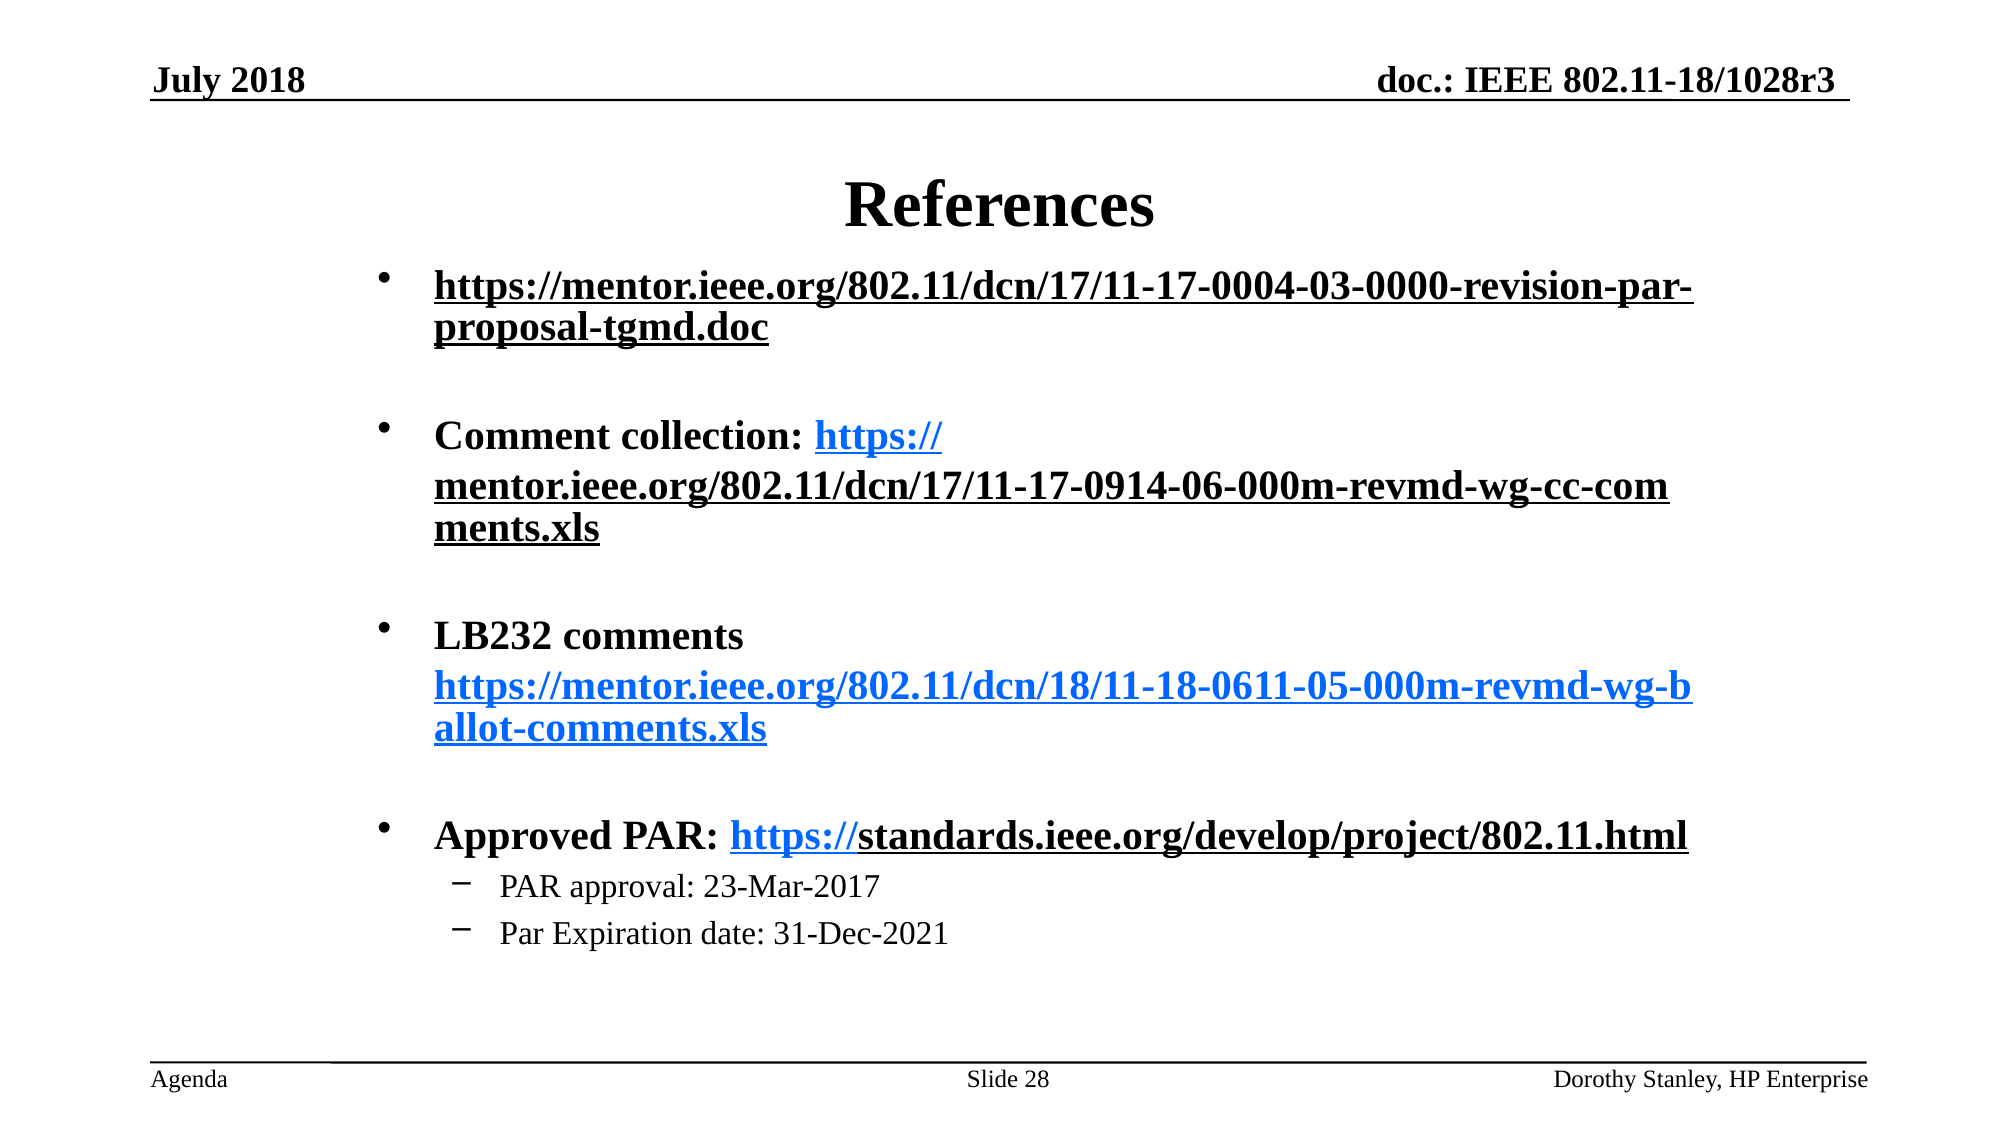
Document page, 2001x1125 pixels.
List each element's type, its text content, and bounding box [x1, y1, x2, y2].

title References [150, 112, 1850, 288]
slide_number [152, 54, 567, 100]
footer Dorothy Stanley, HP Enterprise [1549, 1062, 1869, 1093]
slide_number Slide 28 [966, 1062, 1051, 1093]
list https://mentor.ieee.org/802.11/dcn/17/11-17-0004-03-0000-revision-par-proposal-tgmd.doc Comment collection: https://mentor.ieee.org/802.11/dcn/17/11-17-0914-06-000m-revmd-wg-cc-comments.xls LB232 comments https://mentor.ieee.org/802.11/dcn/18/11-18-0611-05-000m-revmd-wg-ballot-comments.xls Approved PAR: https://standards.ieee.org/develop/project/802.11.html PAR approval: 23-Mar-2017 Par Expiration date: 31-Dec-2021 [362, 249, 1713, 925]
